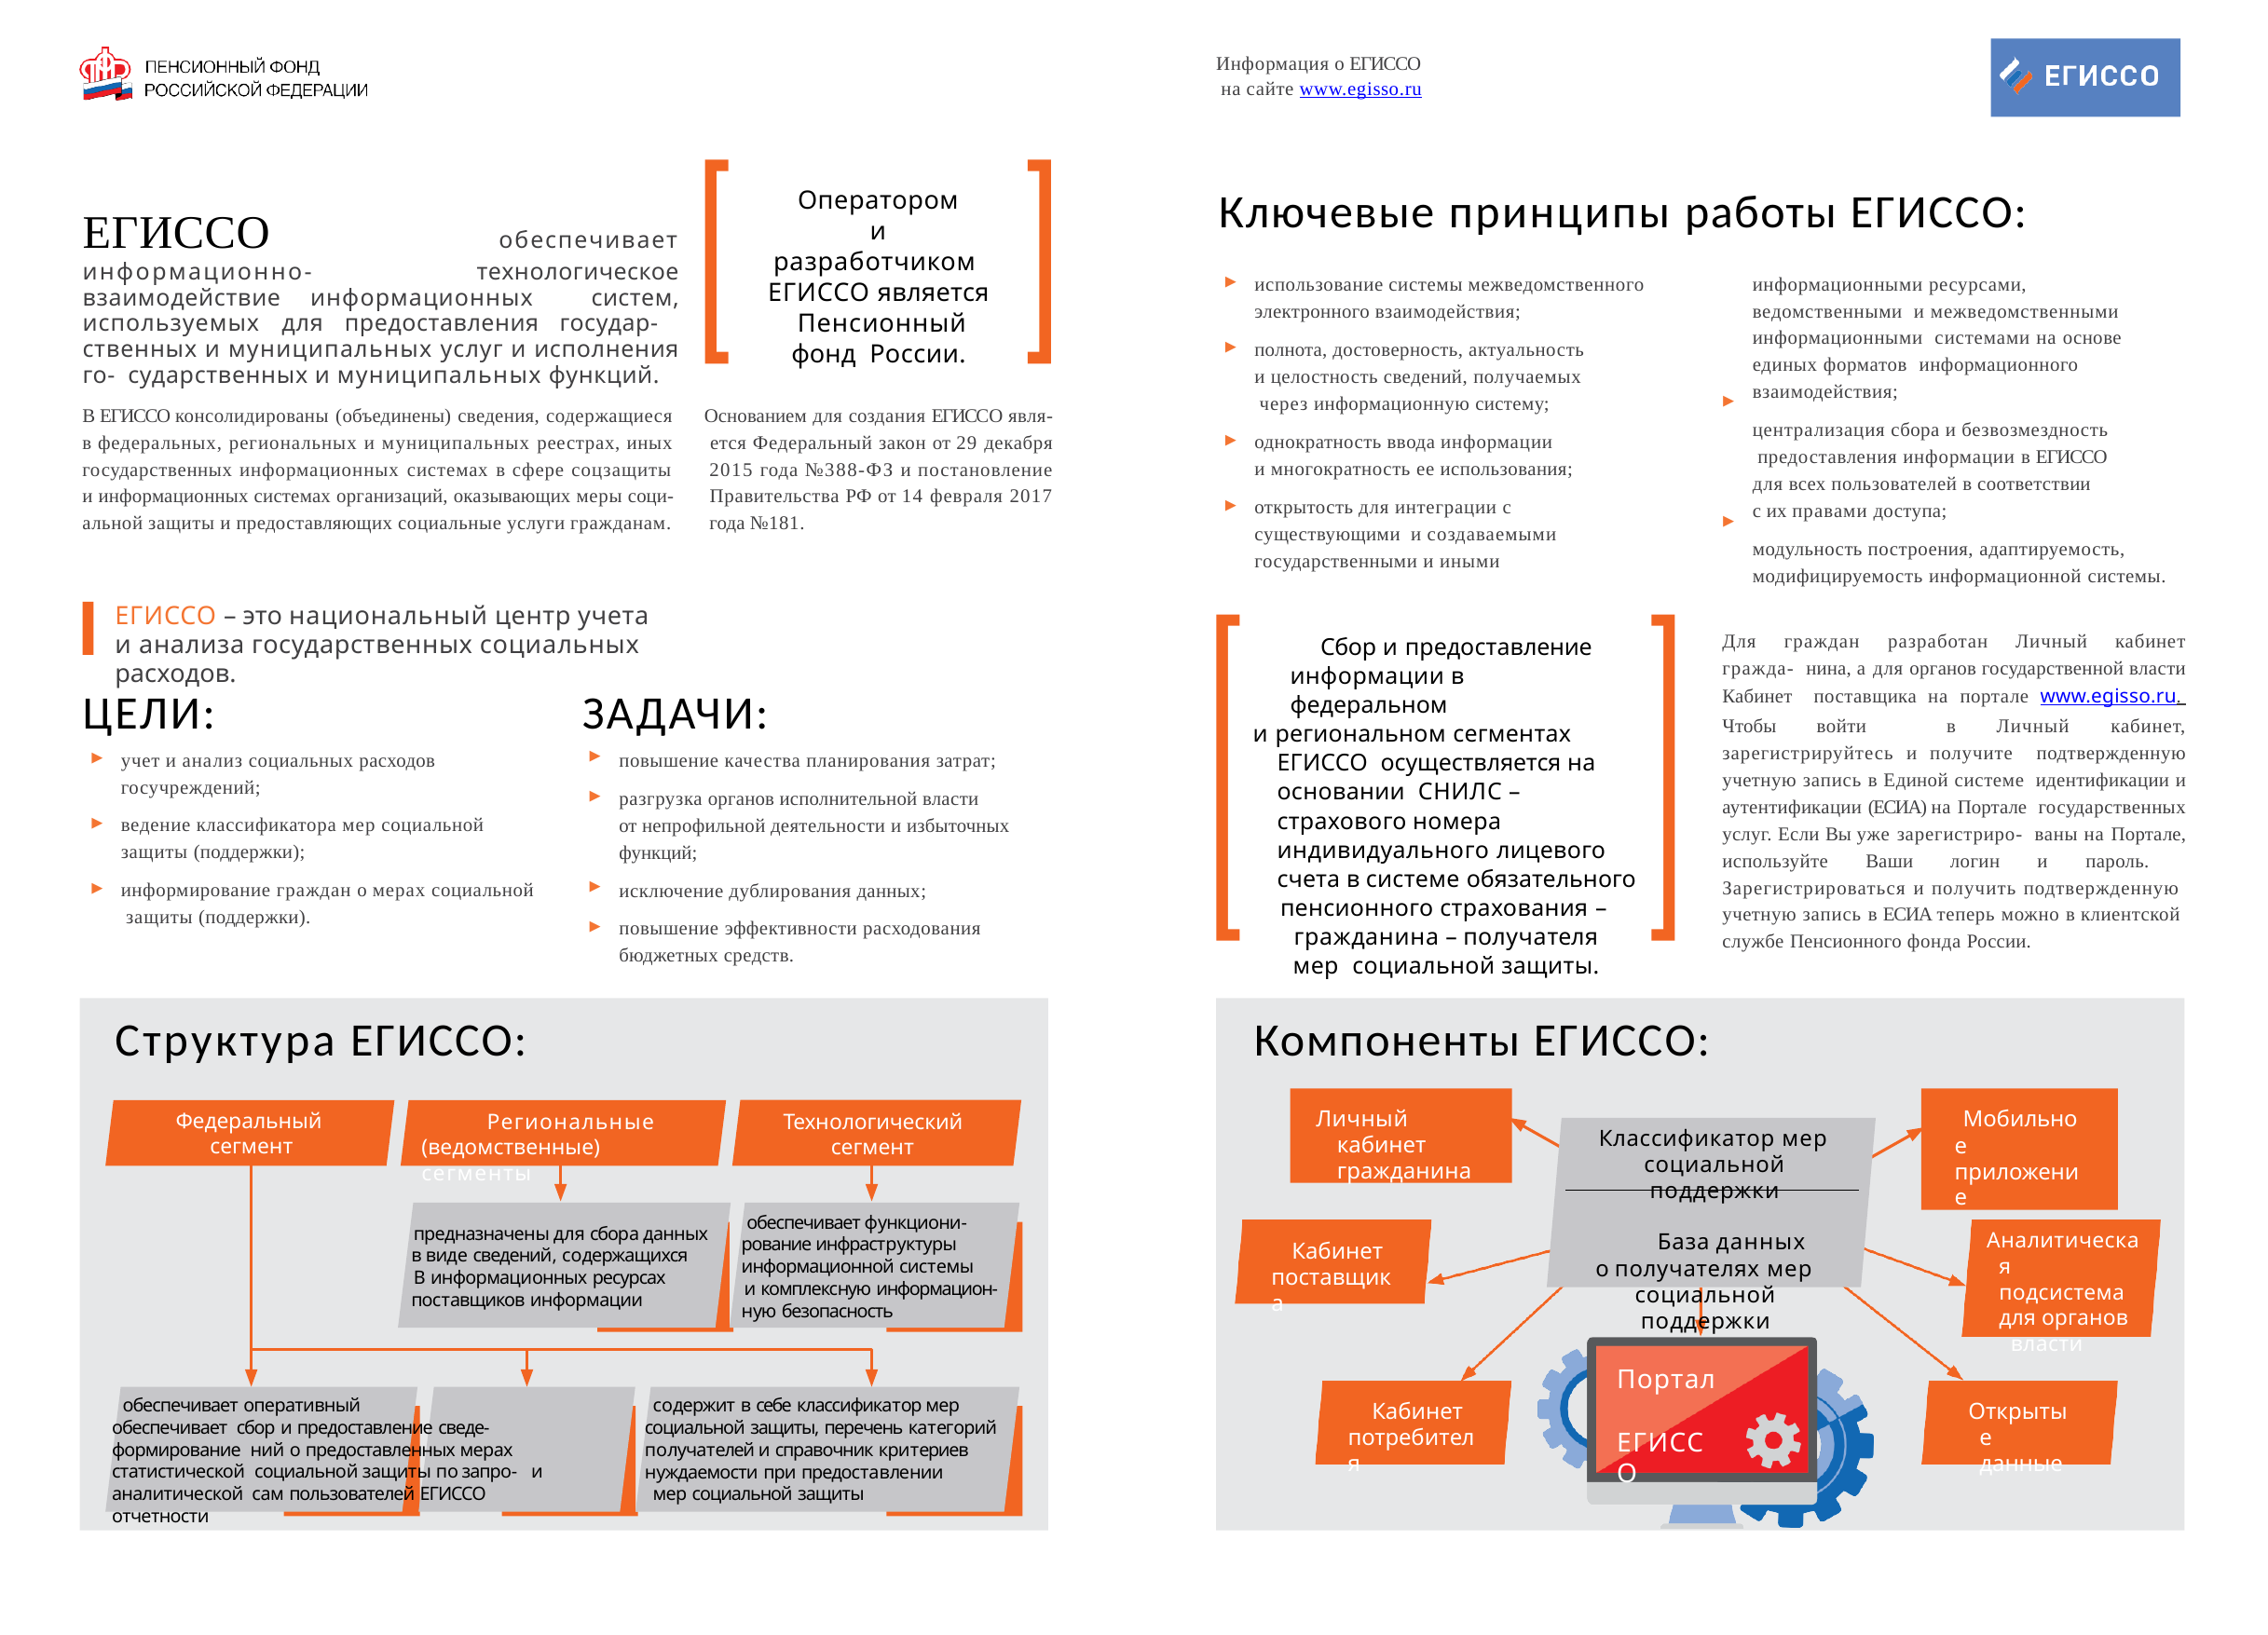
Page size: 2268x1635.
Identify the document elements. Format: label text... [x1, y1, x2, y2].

text_box Информация о ЕГИССО на сайте www.egisso.ru [1213, 47, 1425, 100]
text_box [79, 998, 1048, 1531]
text_box информационными ресурсами, ведомственными и межведомственными информационными системами на основе единых форматов информационного взаимодействия; централизация сбора и безвозмездность предоставления информации в ЕГИССО для всех пользователей в соответствии с их правами доступа; модульность построения, адаптируемость, модифицируемость информационной системы. [1750, 266, 2190, 587]
text_box повышение качества планирования затрат; разгрузка органов исполнительной власти от непрофильной деятельности и избыточных функций; исключение дублирования данных; повышение эффективности расходования бюджетных средств. [617, 745, 1017, 966]
text_box Компоненты ЕГИССО: [1253, 1007, 1718, 1066]
text_box Федеральный сегмент [175, 1104, 239, 1159]
text_box ‣ [1717, 497, 1740, 541]
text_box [1508, 1117, 1925, 1288]
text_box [251, 1347, 879, 1387]
picture [2000, 56, 2032, 95]
text_box [1216, 998, 2185, 1531]
text_box Мобильное приложение [1920, 1088, 2118, 1210]
text_box Основанием для создания ЕГИССО явля- ется Федеральный закон от 29 декабря 2015 года №388-ФЗ и постановление Правительства РФ от 14 февраля 2017 года №181. [702, 397, 1055, 534]
picture [2141, 65, 2158, 86]
picture [79, 46, 132, 101]
text_box ‣ ‣ [583, 865, 607, 947]
text_box использование системы межведомственного электронного взаимодействия; полнота, достоверность, актуальность [1252, 266, 1653, 358]
text_box обеспечивает оперативный обеспечивает сбор и предоставление сведе- формирование ний о предоставленных мерах статистической социальной защиты по запро- и аналитической сам пользователей ЕГИССО отчетности [112, 1391, 584, 1527]
picture [1235, 1219, 2162, 1529]
text_box [105, 1099, 243, 1166]
text_box В ЕГИССО консолидированы (объединены) сведения, содержащиеся в федеральных, региональных и муниципальных реестрах, иных государственных информационных системах в сфере соцзащиты и информационных системах организаций, оказывающих меры соци- альной защиты и предоставляющих социальные услуги гражданам. [80, 397, 680, 534]
text_box ‣ ‣ ‣ [86, 739, 108, 909]
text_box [704, 158, 1052, 364]
text_box ЕГИССО обеспечивает информационно- технологическое взаимодействие информационных систем, используемых для предоставления государ- ственных и муниципальных услуг и исполнения го- сударственных и муниципальных функций. [80, 201, 681, 389]
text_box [244, 1099, 1023, 1517]
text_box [1216, 614, 1675, 941]
picture [2121, 65, 2137, 86]
text_box и целостность сведений, получаемых через информационную систему; однократность ввода информации и многократность ее использования; открытость для интеграции с существующими и создаваемыми государственными и иными [1252, 358, 1669, 572]
text_box Сбор и предоставление информации в федеральном и региональном сегментах ЕГИССО осуществляется на основании СНИЛС – страхового номера индивидуального лицевого счета в системе обязательного пенсионного страхования – гражданина – получателя мер социальной защиты. [1250, 949, 1640, 979]
title Ключевые принципы работы ЕГИССО: [1216, 179, 2035, 455]
text_box Структура ЕГИССО: [115, 1007, 534, 1066]
text_box Личный кабинет гражданина [1290, 1088, 1512, 1183]
text_box ЦЕЛИ: ЗАДАЧИ: [80, 680, 775, 739]
picture [145, 57, 367, 99]
picture [2080, 65, 2097, 86]
text_box ‣ [1717, 377, 1740, 422]
text_box ‣ ‣ [1219, 392, 1242, 525]
text_box учет и анализ социальных расходов госучреждений; ведение классификатора мер социальной защиты (поддержки); информирование граждан о мерах социальной защиты (поддержки). [118, 742, 540, 928]
picture [2046, 65, 2059, 86]
text_box Для граждан разработан Личный кабинет гражда- нина, а для органов государственной власти Кабинет поставщика на портале www.egisso.ru. Чтобы войти в Личный кабинет, зарегистрируйтесь и получите подтвержденную учетную запись в Единой системе идентификации и аутентификации (ЕСИА) на Портале государственных услуг. Если Вы уже зарегистриро- ваны на Портале, используйте Ваши логин и пароль. Зарегистрироваться и получить подтвержденную учетную запись в ЕСИА теперь можно в клиентской службе Пенсионного фонда России. [1720, 622, 2188, 953]
text_box [82, 601, 94, 655]
text_box [120, 1386, 239, 1391]
text_box ‣ ‣ [583, 733, 607, 816]
text_box ЕГИССО – это национальный центр учета и анализа государственных социальных расходов. [113, 598, 731, 680]
text_box ‣ ‣ [1219, 234, 1242, 368]
picture [2101, 65, 2117, 86]
text_box [105, 1459, 112, 1512]
